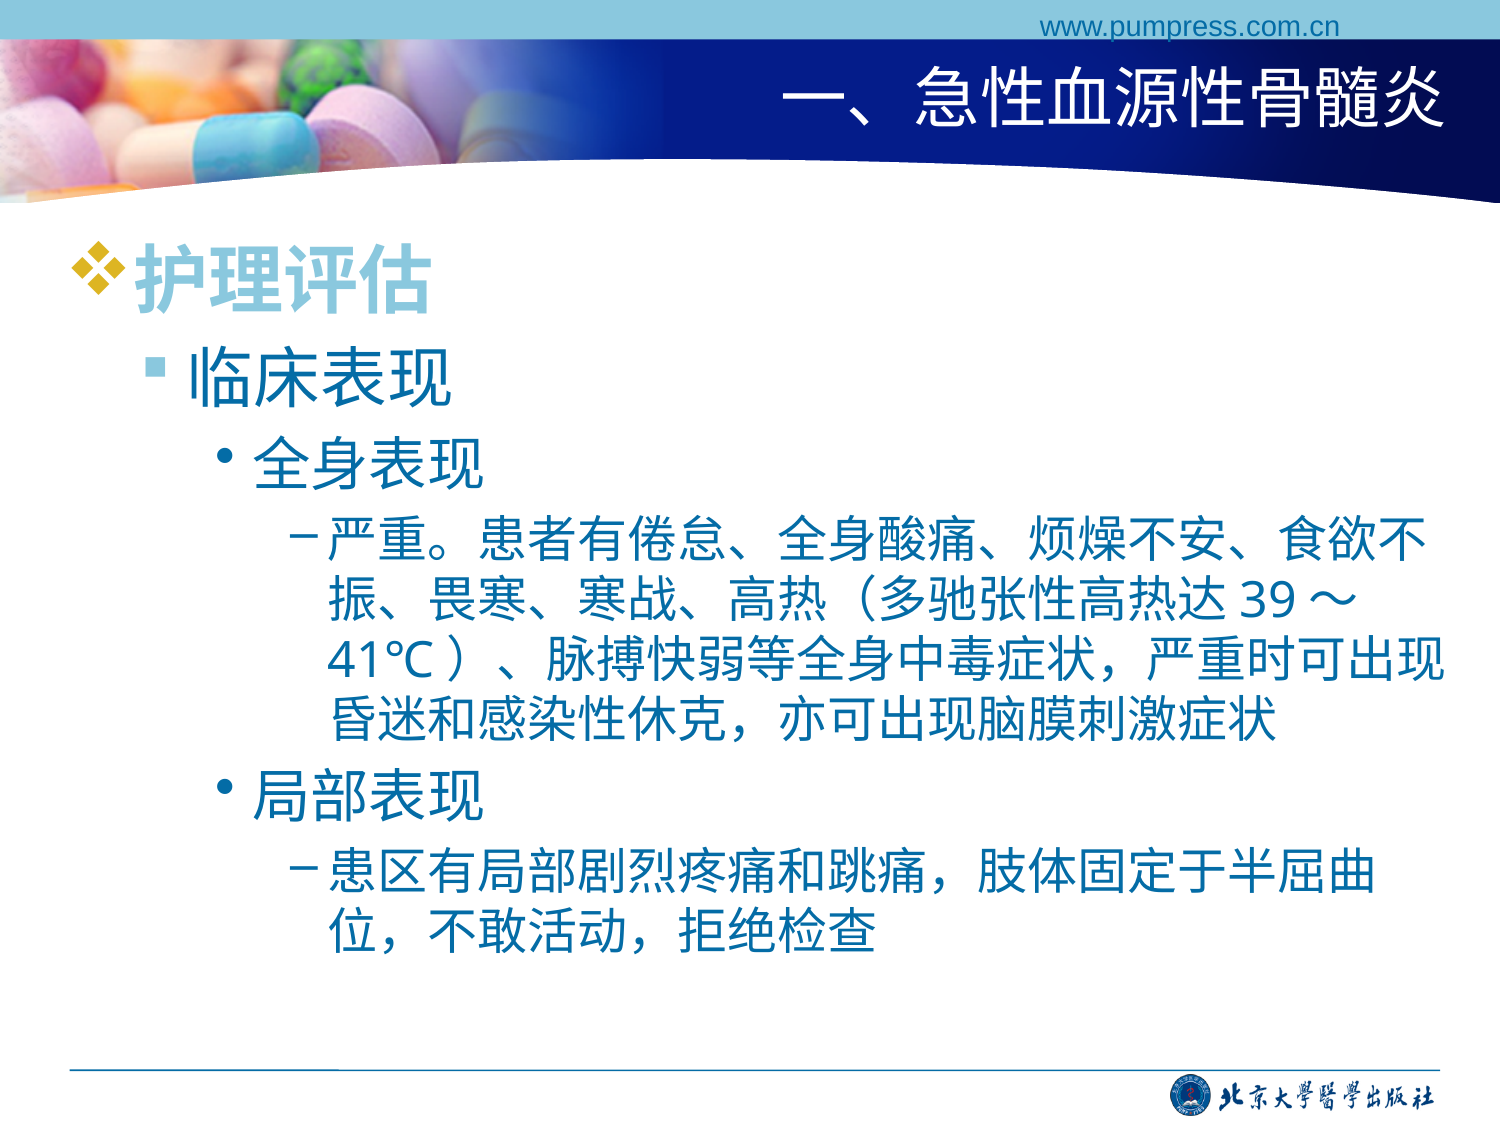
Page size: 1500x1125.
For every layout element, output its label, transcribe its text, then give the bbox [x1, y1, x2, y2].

picture [0, 40, 1500, 203]
slide_number www.pumpress.com.cn [1025, 0, 1463, 38]
picture [1170, 1074, 1436, 1118]
list 护理评估 临床表现 全身表现 严重。患者有倦怠、全身酸痛、烦燥不安、食欲不振、畏寒、寒战、高热（多驰张性高热达39～41℃）、脉搏快弱等全身中毒症状，严重时可出现昏迷和感染性休克，亦可出现脑膜刺激症状 局部表现 患区有局部剧烈疼痛和跳痛，肢体固定于半屈曲位，不敢活动，拒绝检查 [49, 224, 1463, 1026]
title 一、急性血源性骨髓炎 [137, 49, 1463, 143]
